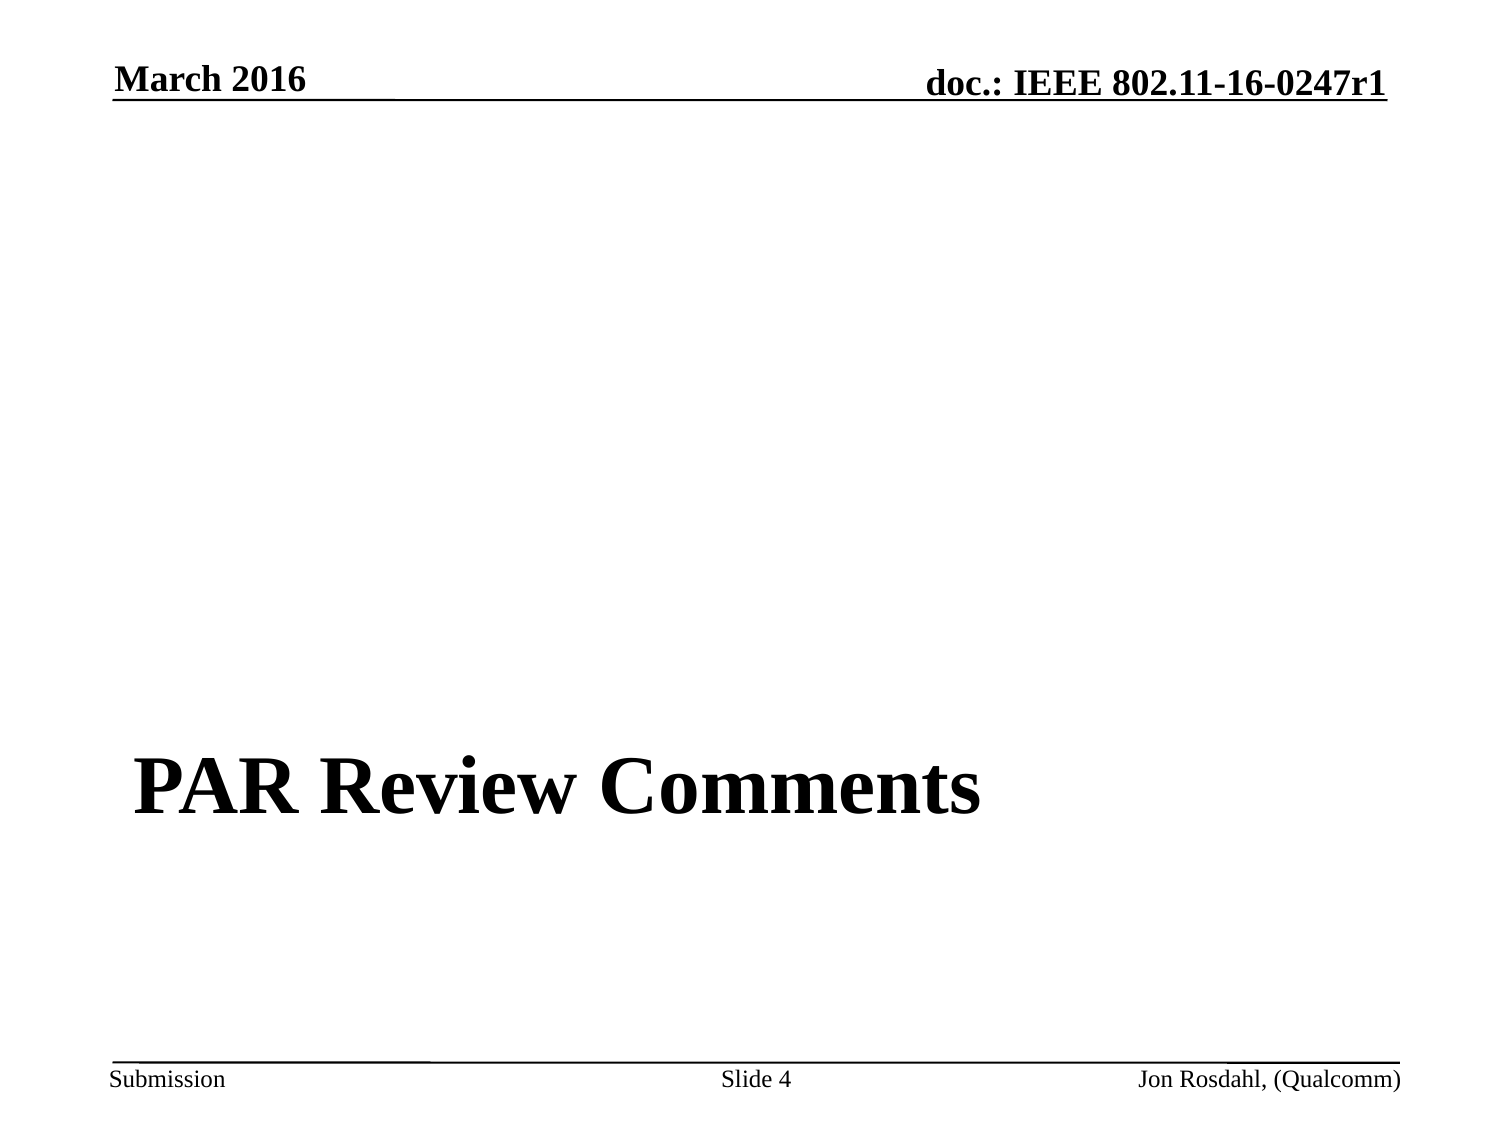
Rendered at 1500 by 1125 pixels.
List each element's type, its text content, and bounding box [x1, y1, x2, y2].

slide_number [114, 54, 423, 100]
title Par Review Comments [118, 722, 1394, 947]
footer Jon Rosdahl, (Qualcomm) [878, 1061, 1402, 1093]
slide_number Slide 4 [712, 1061, 800, 1123]
